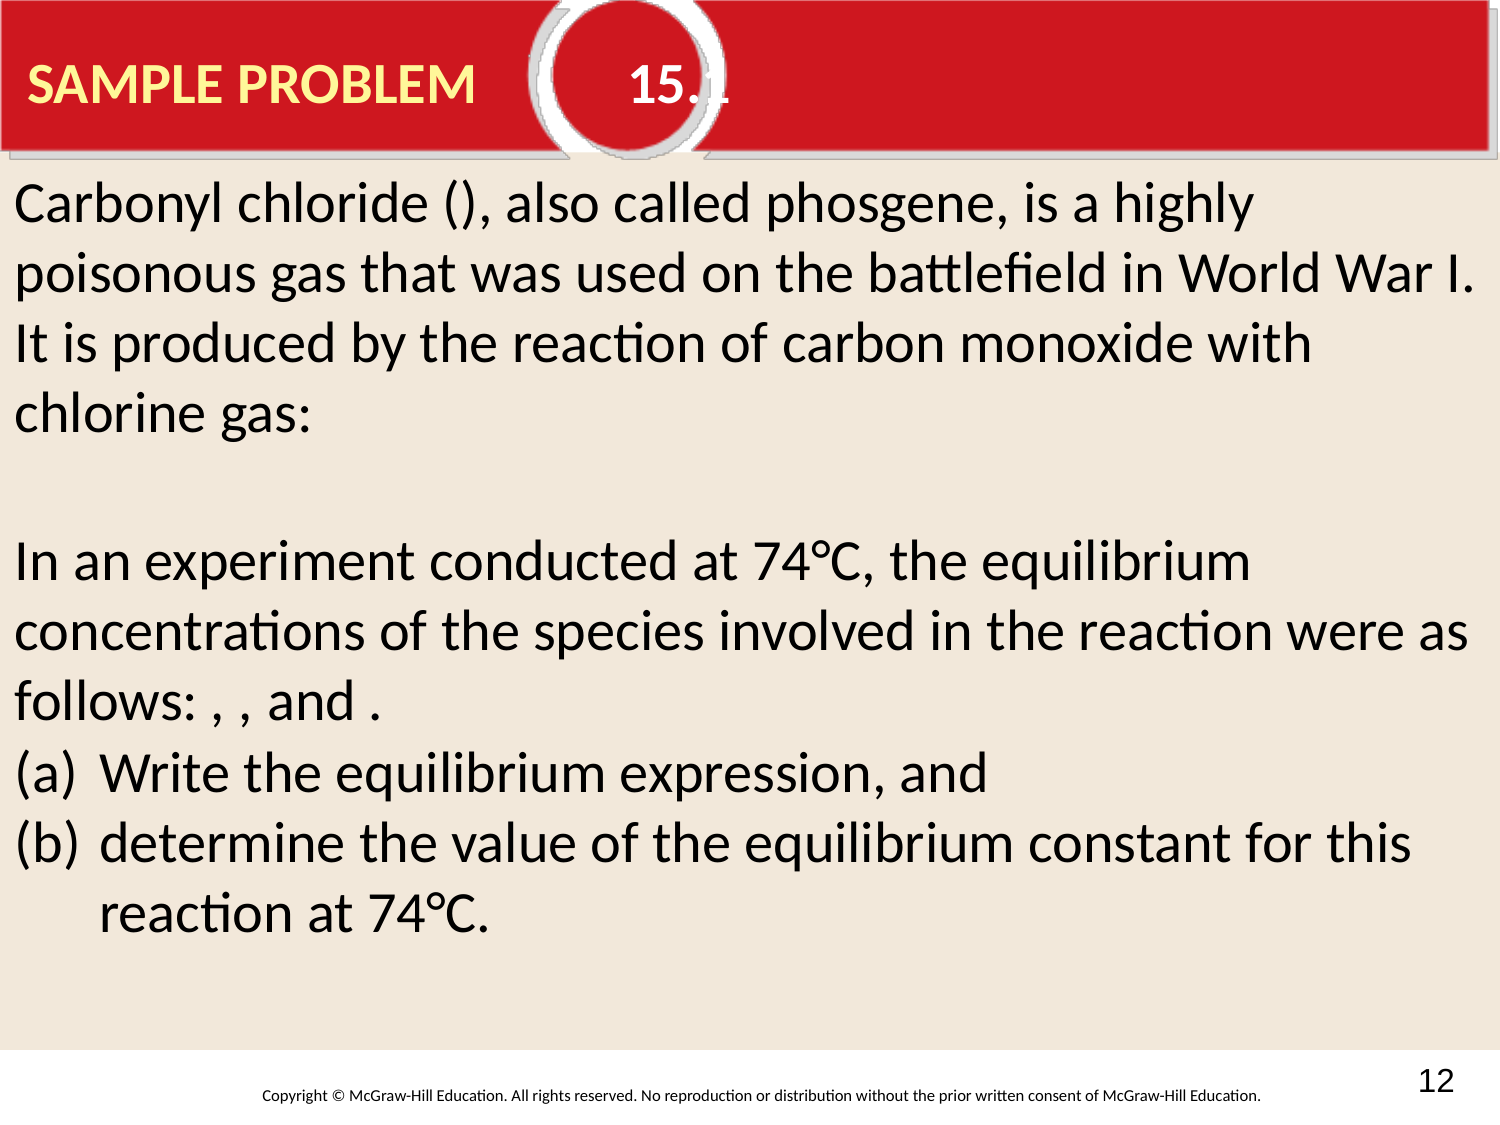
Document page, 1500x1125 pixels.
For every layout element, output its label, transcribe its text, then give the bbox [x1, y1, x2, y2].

title SAMPLE PROBLEM 15.1 [12, 37, 1475, 125]
picture [0, 0, 1500, 162]
